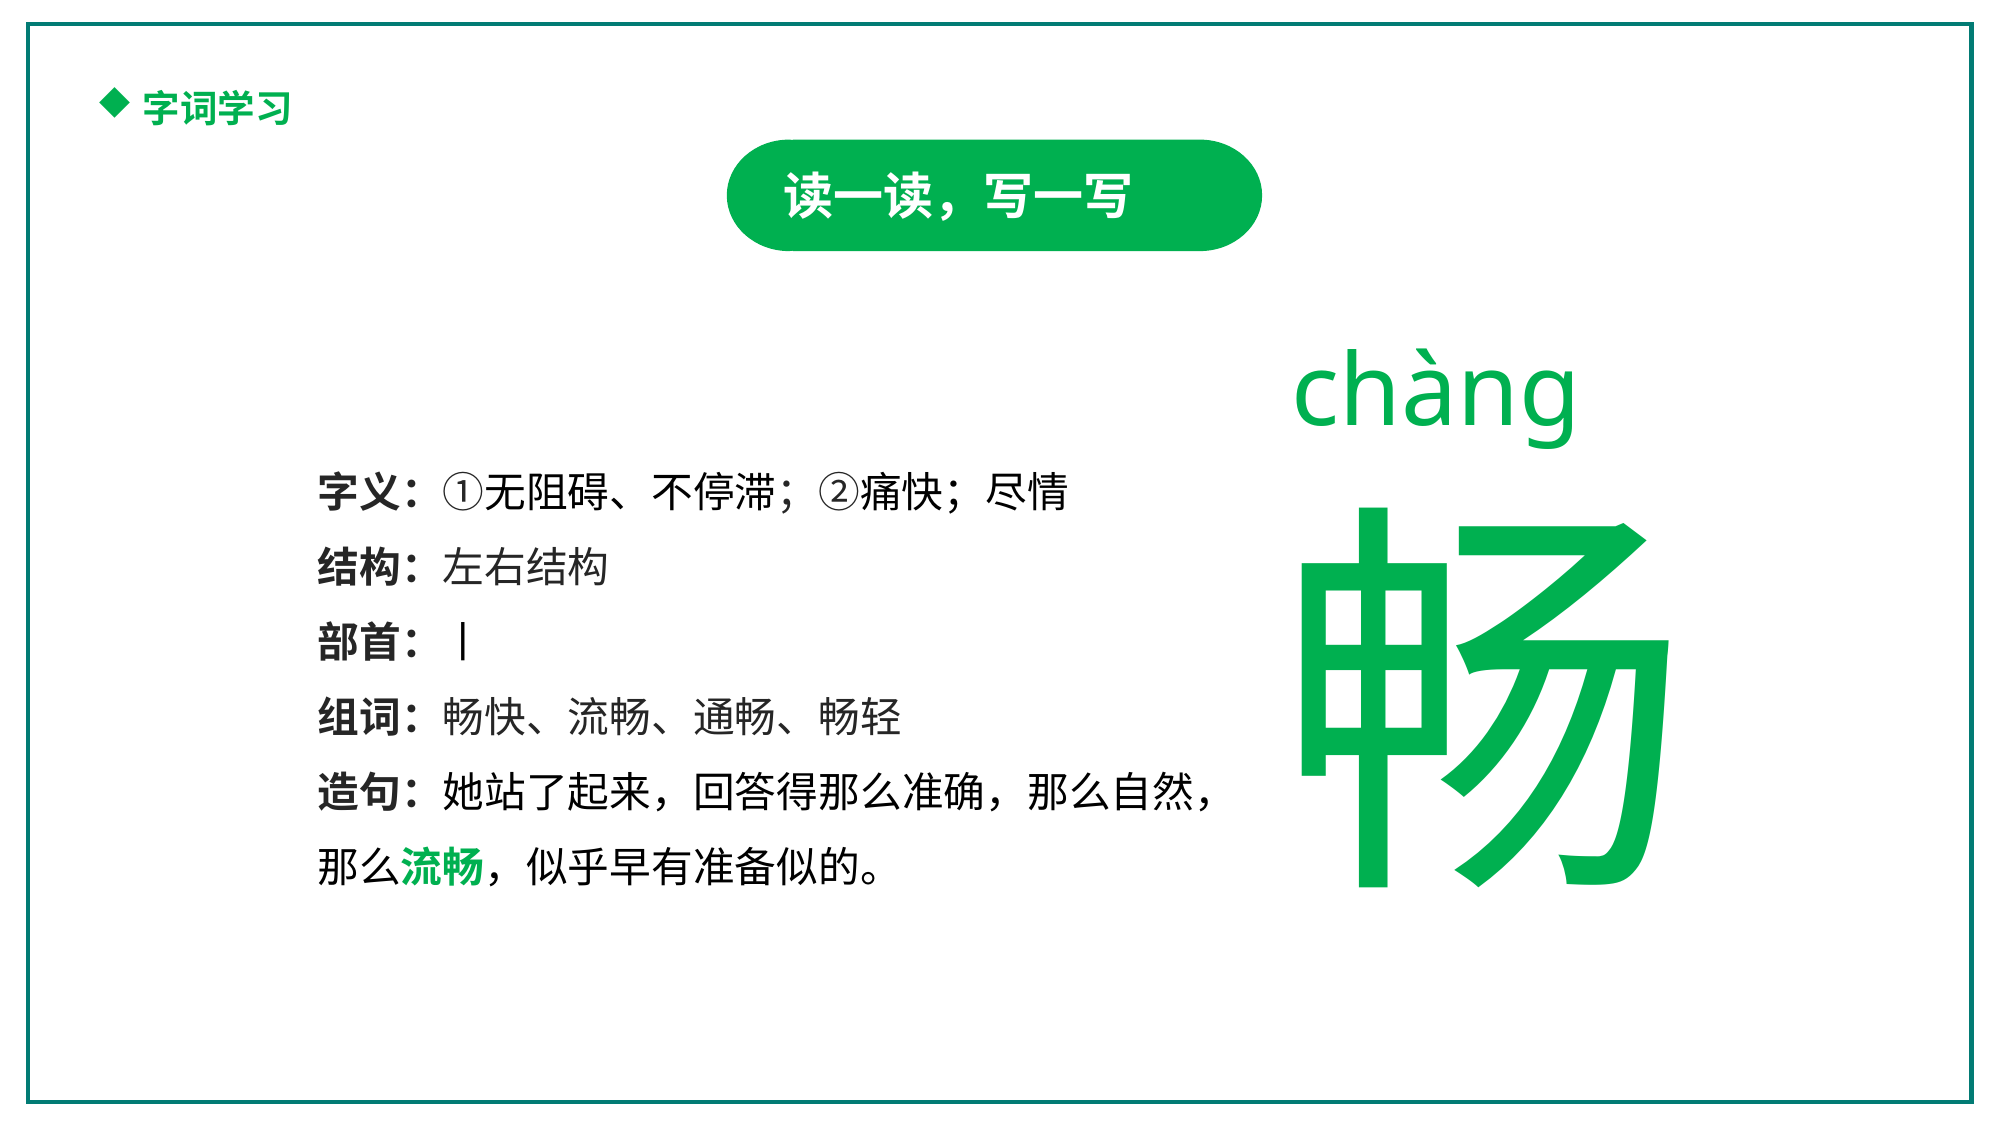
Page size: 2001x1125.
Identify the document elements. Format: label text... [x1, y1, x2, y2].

text_box 字词学习 [81, 77, 562, 137]
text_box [726, 139, 1263, 252]
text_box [1262, 317, 1611, 952]
text_box 字义：①无阻碍、不停滞；②痛快；尽情 结构：左右结构 部首：丨 组词：畅快、流畅、通畅、畅轻 造句：她站了起来，回答得那么准确，那么自然，那么流畅，似乎早有准备似的。 [302, 433, 1235, 899]
